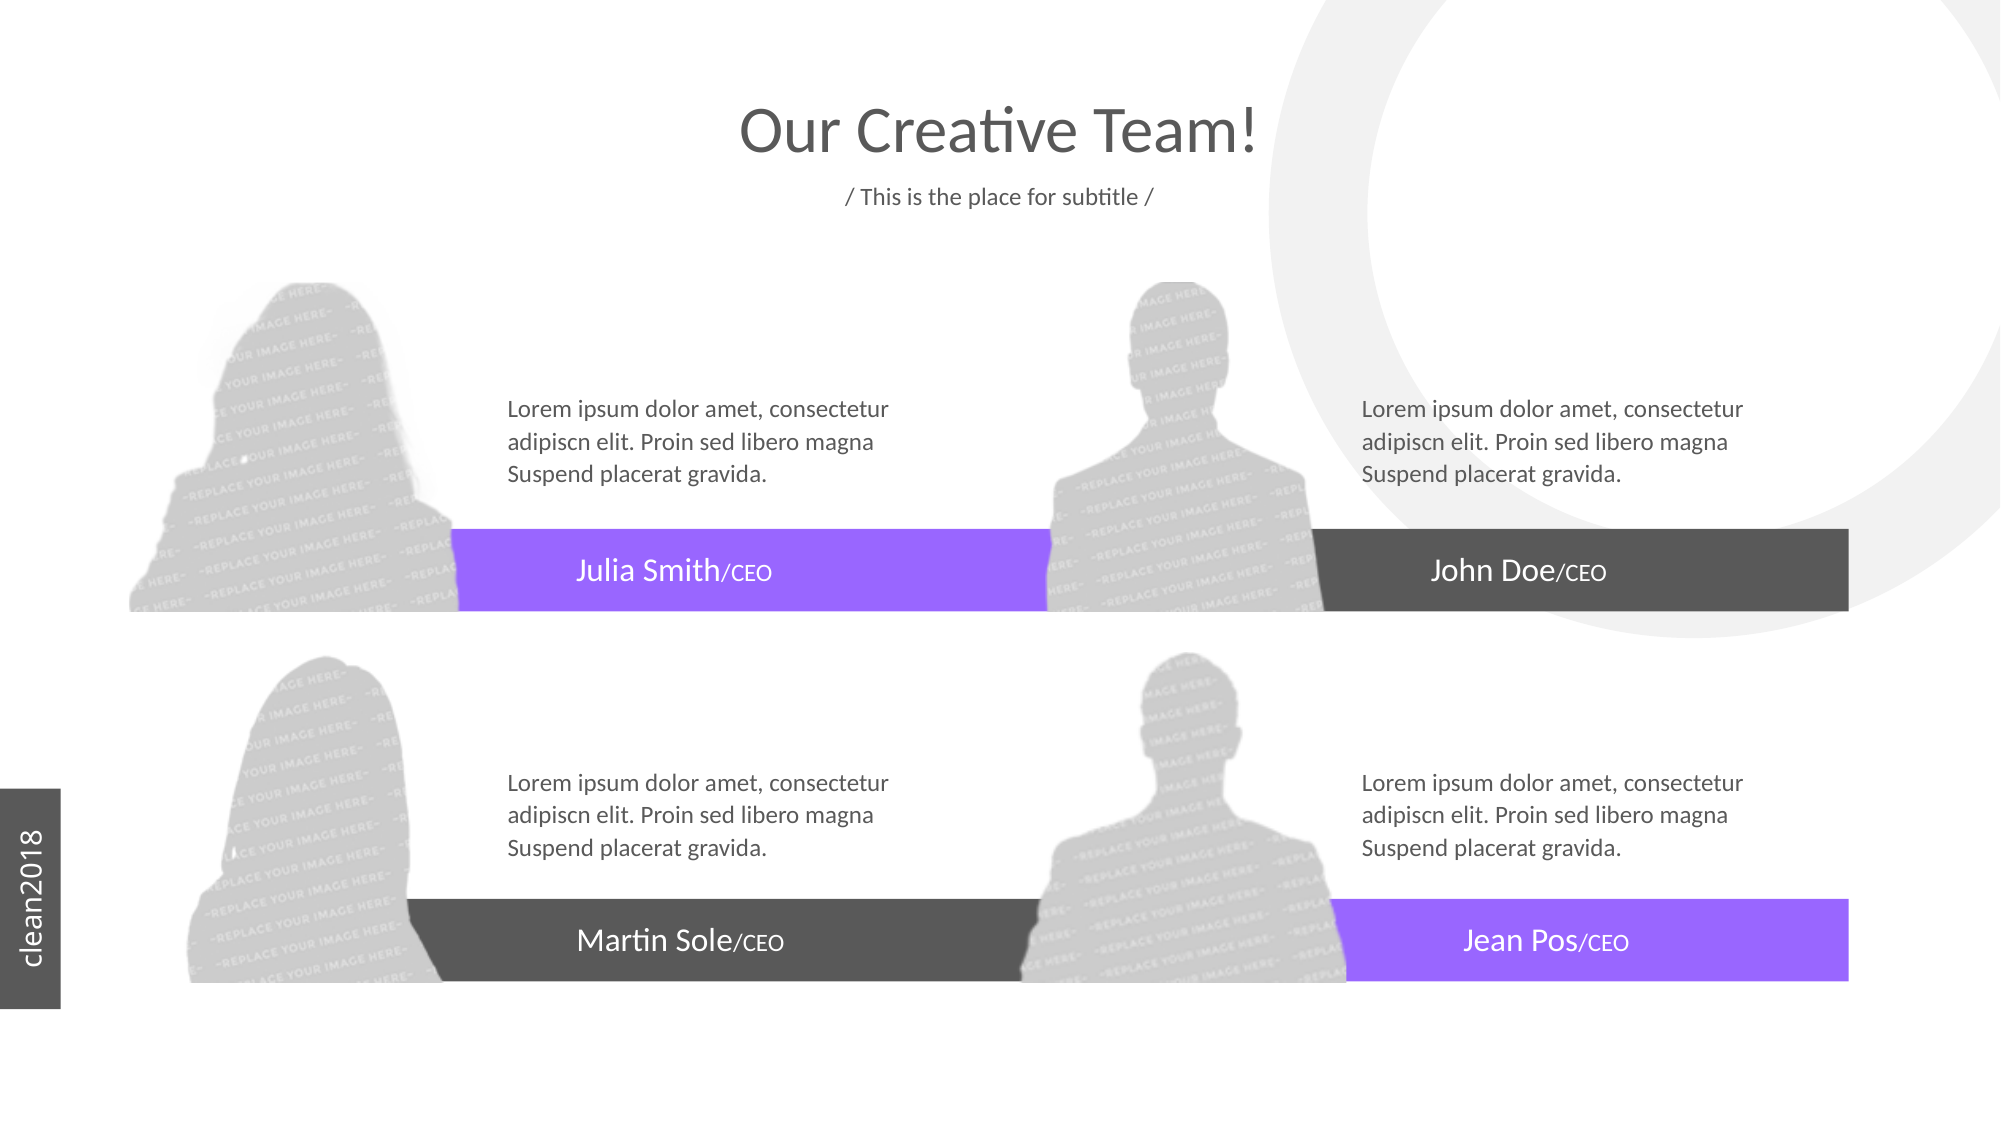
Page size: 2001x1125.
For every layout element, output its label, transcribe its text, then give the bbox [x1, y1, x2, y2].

picture [1000, 282, 1346, 612]
text_box John Doe/CEO [1416, 540, 1623, 596]
picture [128, 281, 493, 612]
text_box Our Creative Team! [724, 78, 1276, 174]
picture [999, 652, 1347, 983]
text_box Lorem ipsum dolor amet, consectetur adipiscn elit. Proin sed libero magna Suspend placerat gravida. [1347, 381, 1792, 496]
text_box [0, 788, 61, 1010]
text_box Lorem ipsum dolor amet, consectetur adipiscn elit. Proin sed libero magna Suspend placerat gravida. [492, 755, 938, 870]
text_box Martin Sole/CEO [561, 910, 800, 966]
text_box / This is the place for subtitle / [830, 173, 1170, 219]
text_box Lorem ipsum dolor amet, consectetur adipiscn elit. Proin sed libero magna Suspend placerat gravida. [1347, 755, 1792, 870]
picture [128, 653, 493, 983]
text_box Jean Pos/CEO [1448, 910, 1645, 966]
text_box Lorem ipsum dolor amet, consectetur adipiscn elit. Proin sed libero magna Suspend placerat gravida. [492, 381, 938, 496]
text_box Julia Smith/CEO [561, 540, 788, 596]
